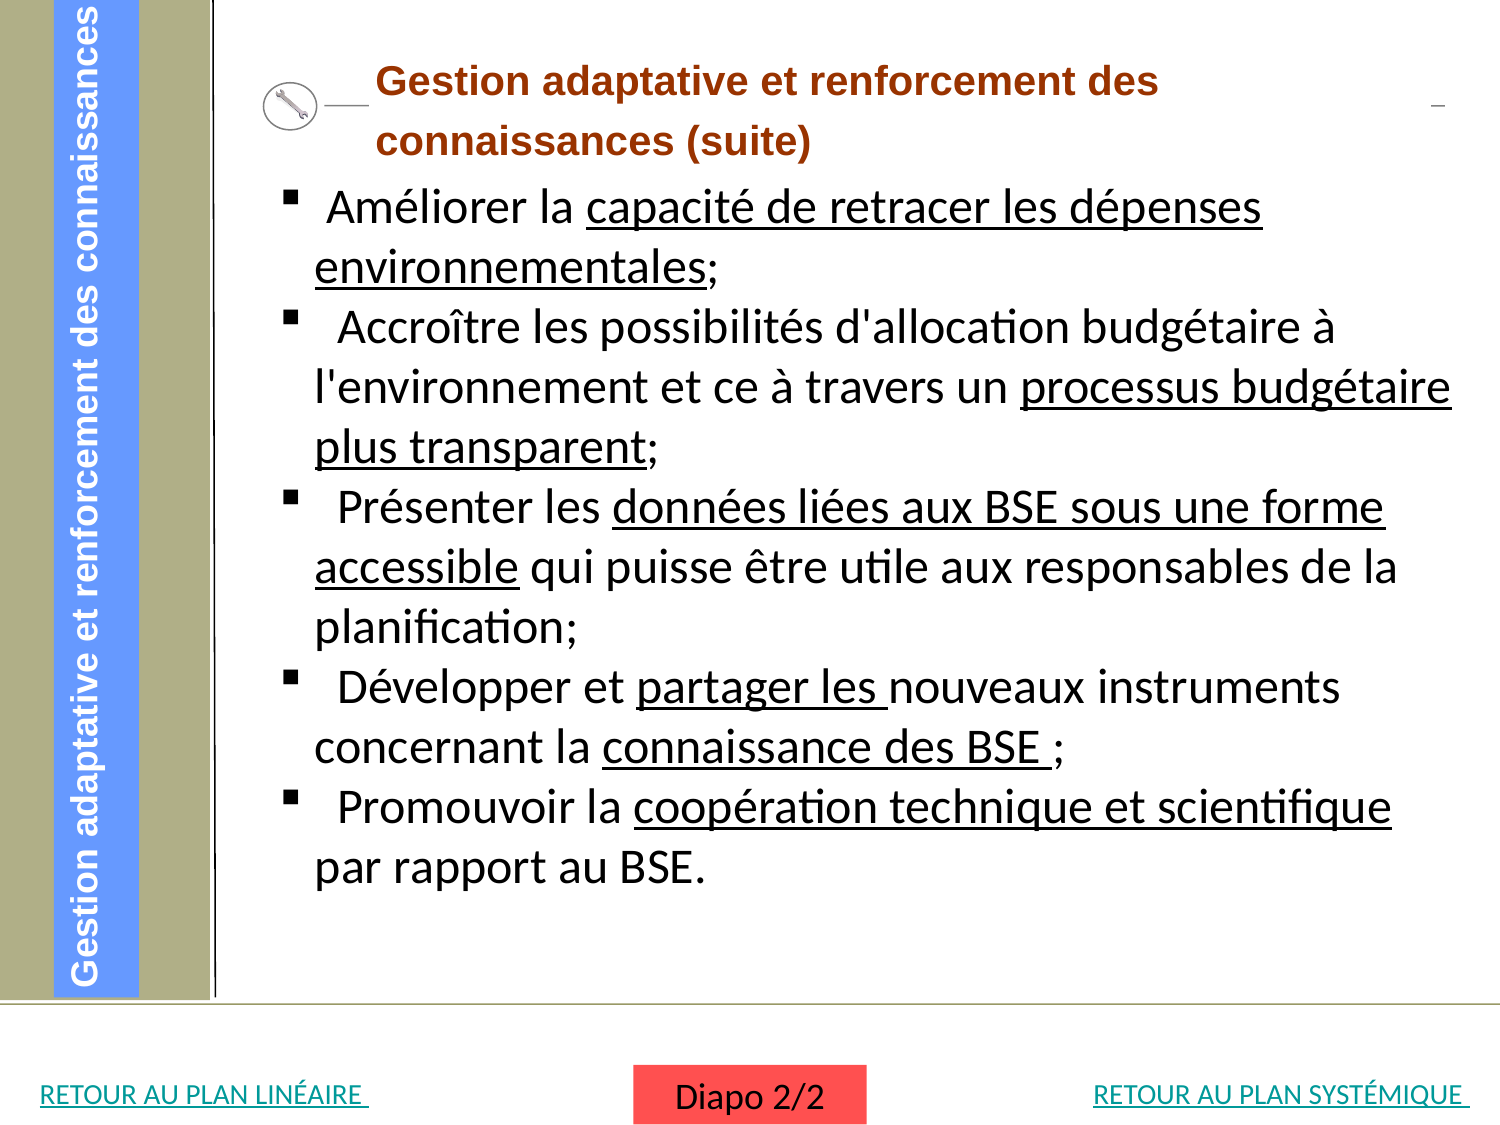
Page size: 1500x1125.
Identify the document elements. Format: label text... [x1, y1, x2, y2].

text_box Gestion adaptative et renforcement des connaissances (suite) [369, 37, 1431, 131]
text_box Améliorer la capacité de retracer les dépenses environnementales; Accroître les possibilités d'allocation budgétaire à l'environnement et ce à travers un processus budgétaire plus transparent; Présenter les données liées aux BSE sous une forme accessible qui puisse être utile aux responsables de la planification; Développer et partager les nouveaux instruments concernant la connaissance des BSE ; Promouvoir la coopération technique et scientifique par rapport au BSE. [264, 166, 1475, 922]
text_box RETOUR AU PLAN SYSTÉMIQUE [819, 1063, 1482, 1122]
picture [274, 89, 309, 120]
text_box [263, 82, 317, 122]
text_box RETOUR AU PLAN LINÉAIRE [27, 1063, 623, 1122]
text_box Gestion adaptative et renforcement des connaissances [53, 0, 139, 998]
text_box [0, 0, 210, 1001]
text_box Diapo 2/2 [633, 1064, 867, 1125]
